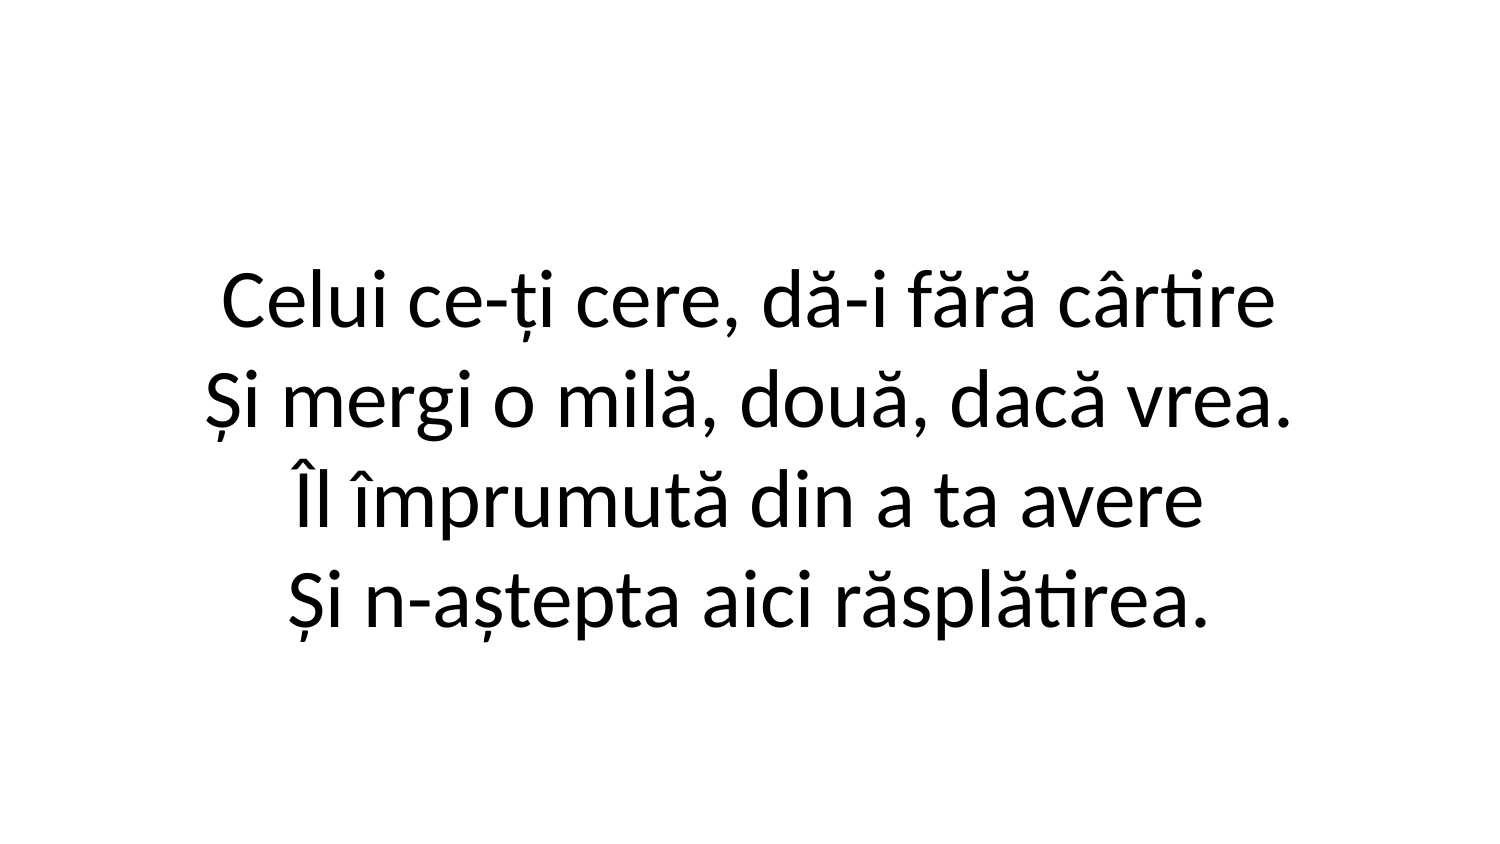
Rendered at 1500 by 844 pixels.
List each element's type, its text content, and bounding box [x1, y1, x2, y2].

text_box Celui ce-ți cere, dă-i fără cârtire Și mergi o milă, două, dacă vrea. Îl împrumută din a ta avere Și n-aștepta aici răsplătirea. [189, 192, 1311, 652]
